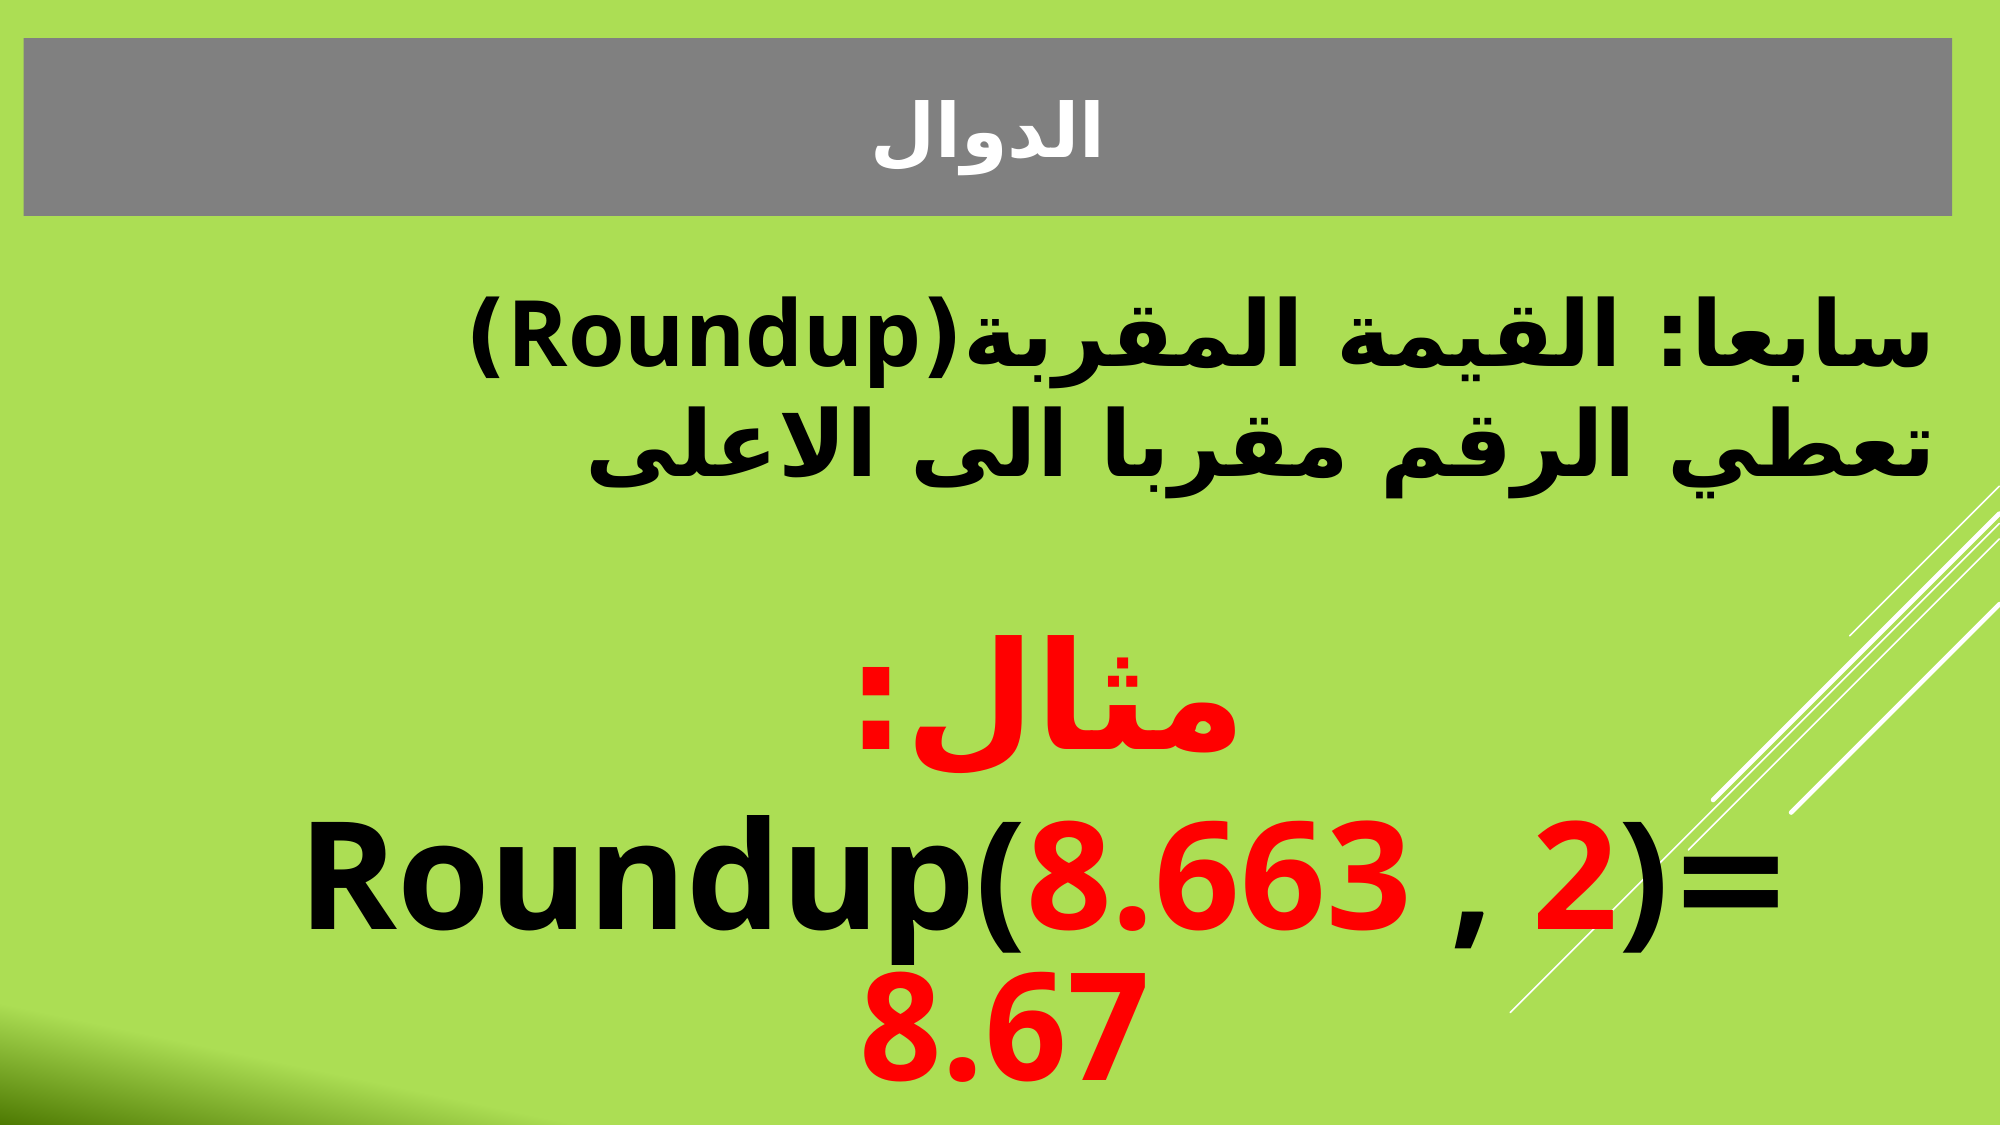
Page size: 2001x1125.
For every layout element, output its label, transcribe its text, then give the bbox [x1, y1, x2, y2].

text_box الدوال [23, 38, 1953, 216]
text_box سابعا: القيمة المقربة(Roundup) تعطي الرقم مقربا الى الاعلى [90, 267, 1953, 502]
text_box 8.67 [600, 923, 1410, 1118]
text_box مثال: =Roundup(8.663 , 2) [115, 592, 1978, 967]
